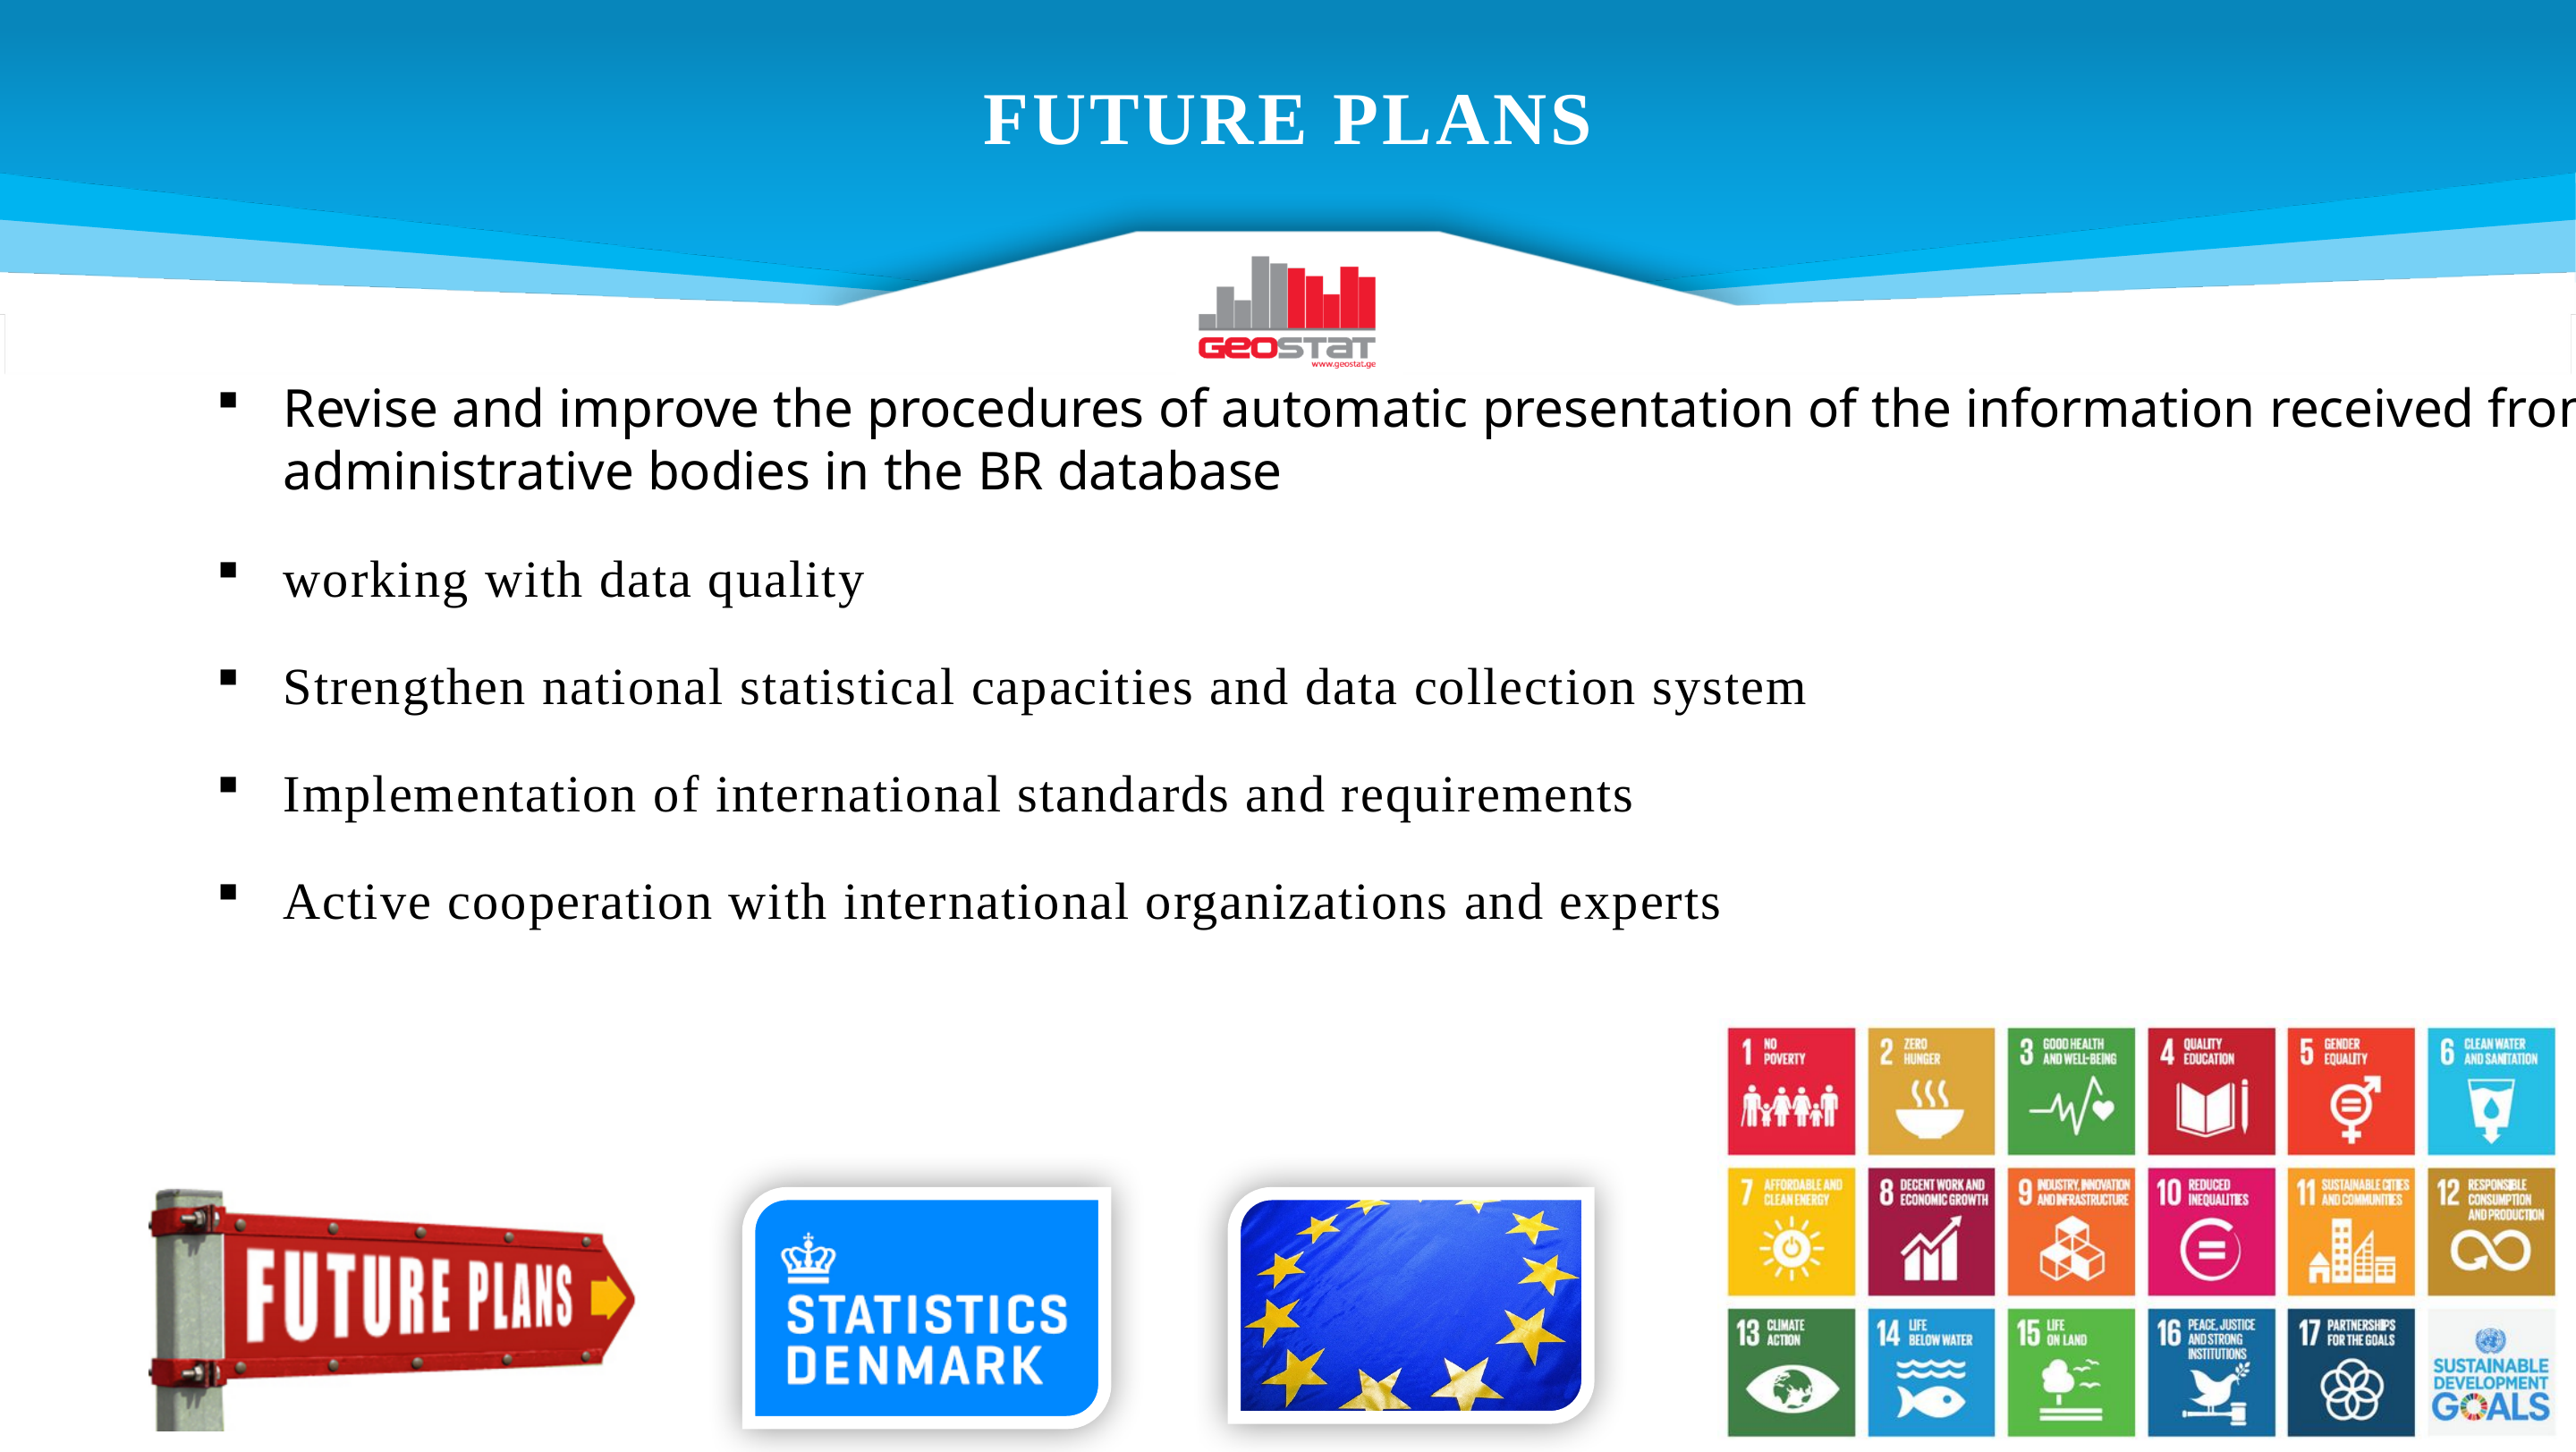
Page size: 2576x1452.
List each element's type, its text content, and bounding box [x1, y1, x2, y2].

picture [1384, 96, 1428, 143]
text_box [0, 164, 2576, 397]
picture [1717, 1018, 2576, 1448]
picture [148, 1185, 645, 1431]
picture [1555, 95, 1588, 144]
picture [1145, 96, 1194, 144]
picture [1233, 1193, 1589, 1418]
picture [985, 96, 1024, 143]
picture [1335, 96, 1376, 143]
picture [1495, 96, 1546, 143]
picture [749, 1193, 1106, 1423]
picture [1436, 96, 1488, 143]
picture [1259, 96, 1303, 143]
picture [1201, 96, 1253, 143]
text_box Revise and improve the procedures of automatic presentation of the information received from administrative bodies in the BR database working with data quality Strengthen national statistical capacities and data collection system Implementation of international standards and requirements Active cooperation with international organizations and experts [136, 397, 2576, 1046]
picture [1091, 96, 1138, 143]
picture [1035, 96, 1084, 144]
